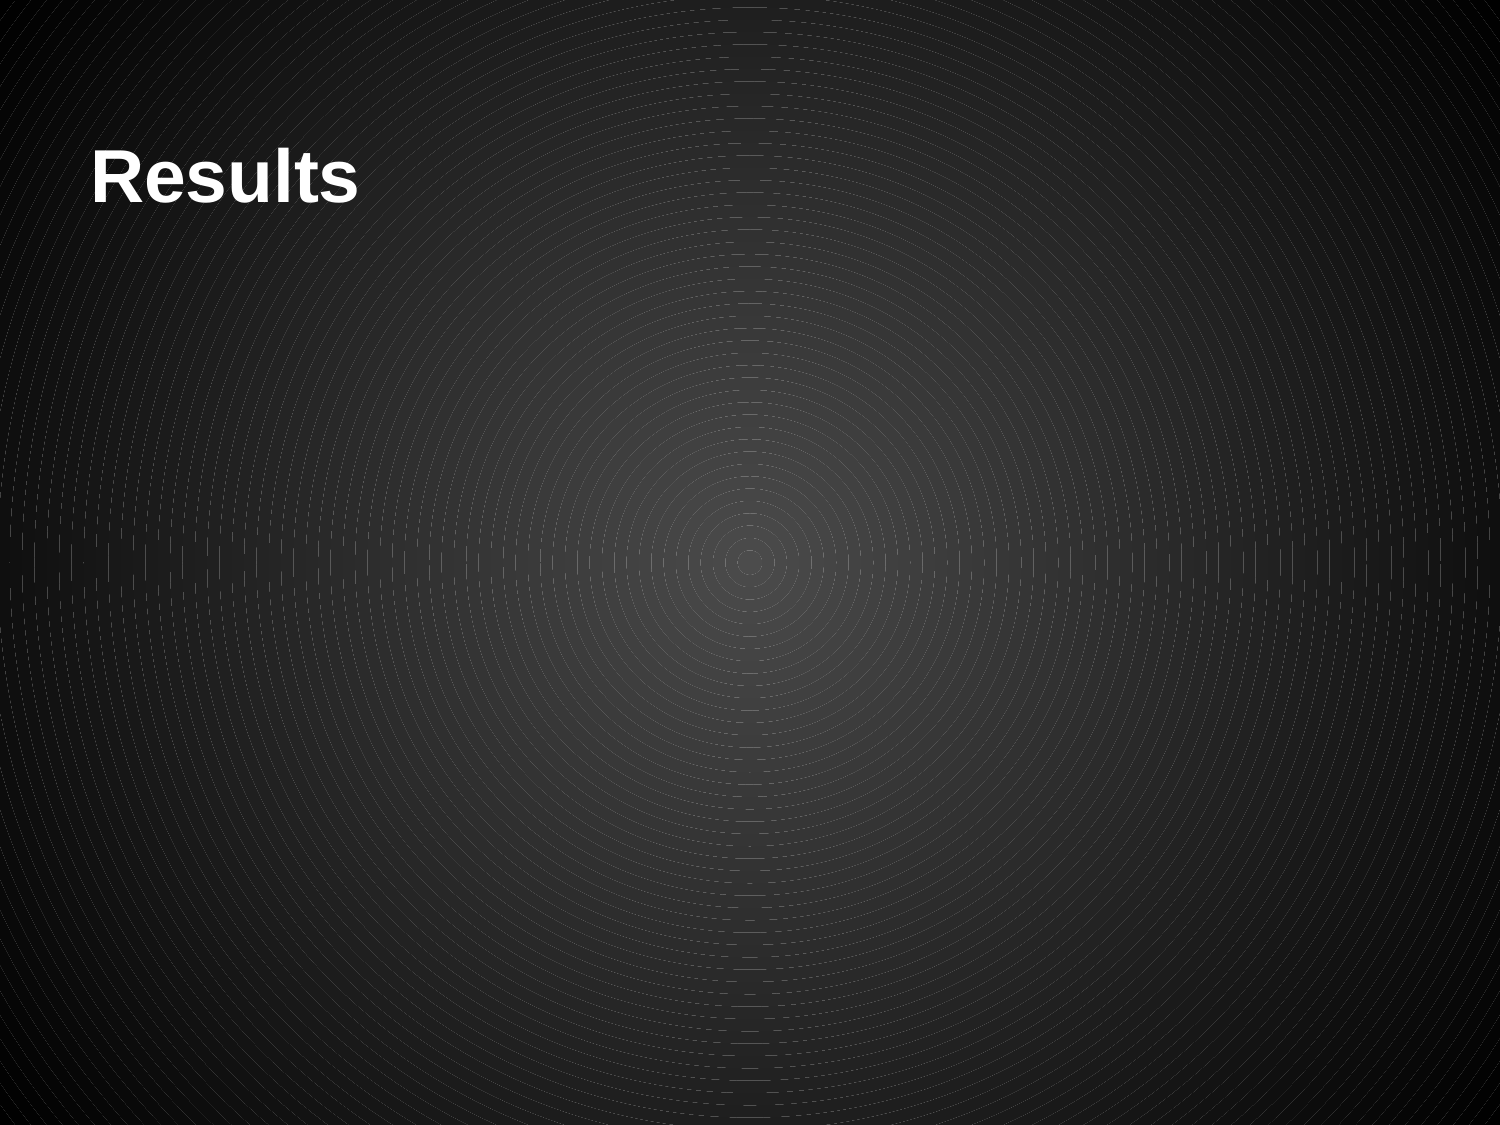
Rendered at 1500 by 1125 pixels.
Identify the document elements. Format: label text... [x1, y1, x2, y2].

title Results [75, 45, 1425, 233]
